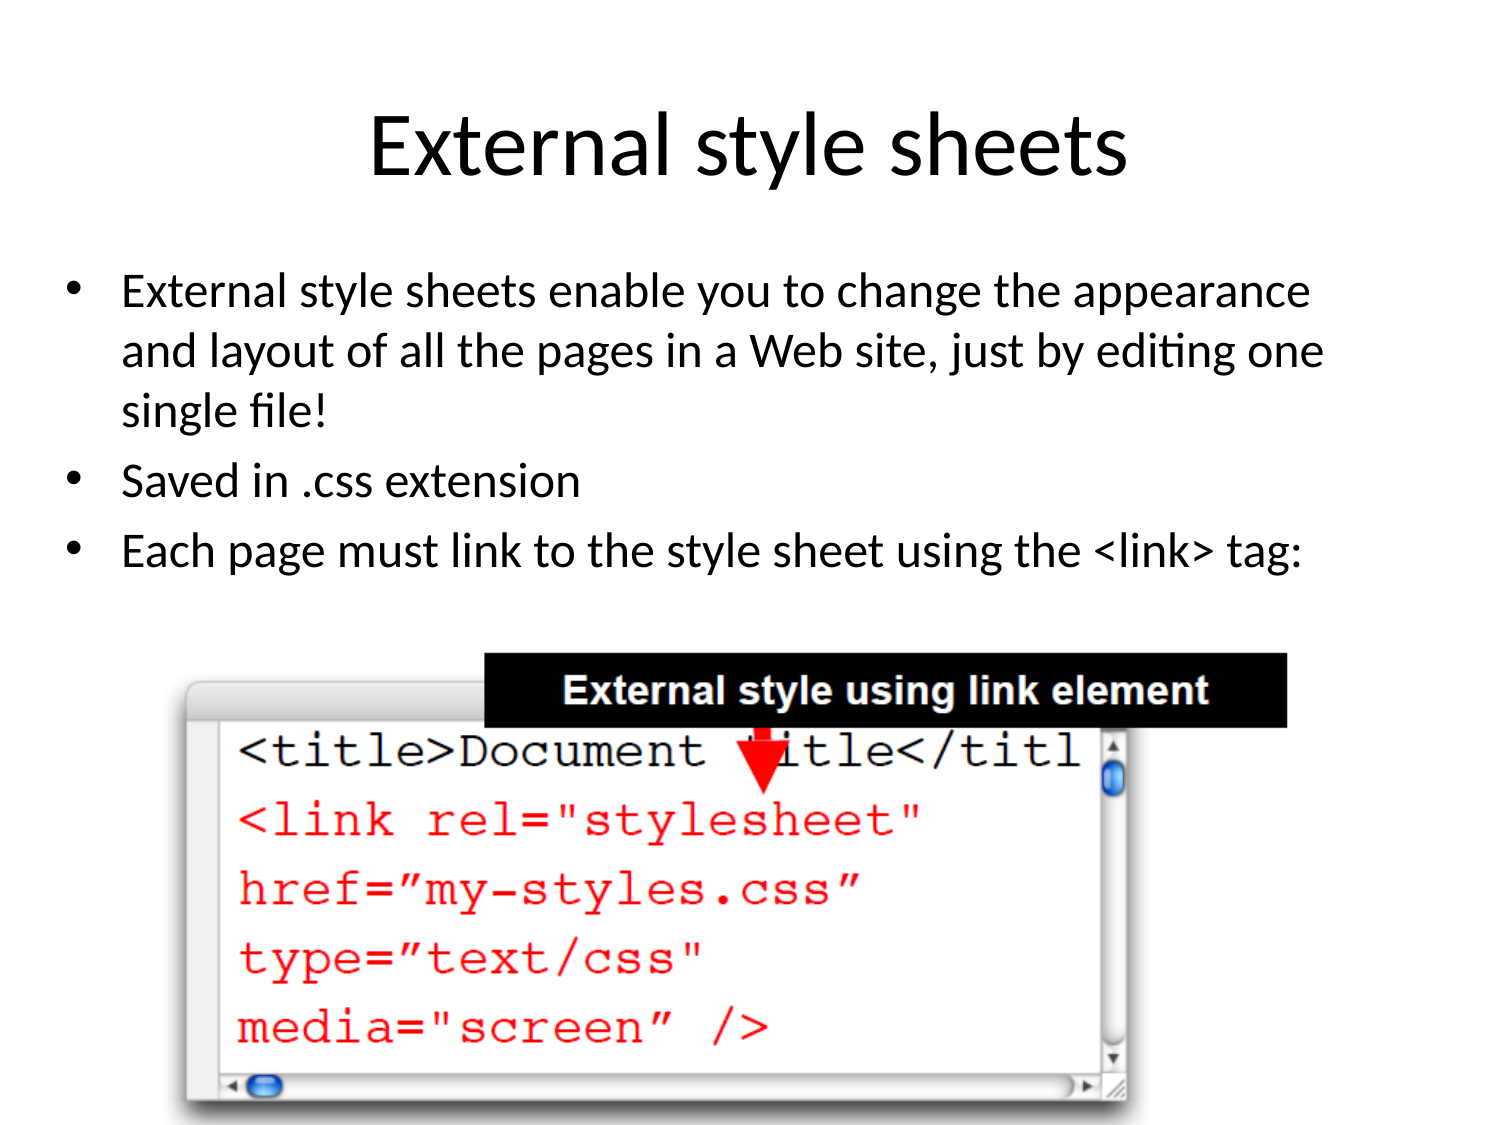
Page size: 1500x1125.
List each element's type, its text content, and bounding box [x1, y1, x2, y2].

picture [149, 612, 1305, 1125]
list External style sheets enable you to change the appearance and layout of all the pages in a Web site, just by editing one single file! Saved in .css extension Each page must link to the style sheet using the <link> tag: [50, 249, 1400, 993]
title External style sheets [75, 45, 1425, 233]
